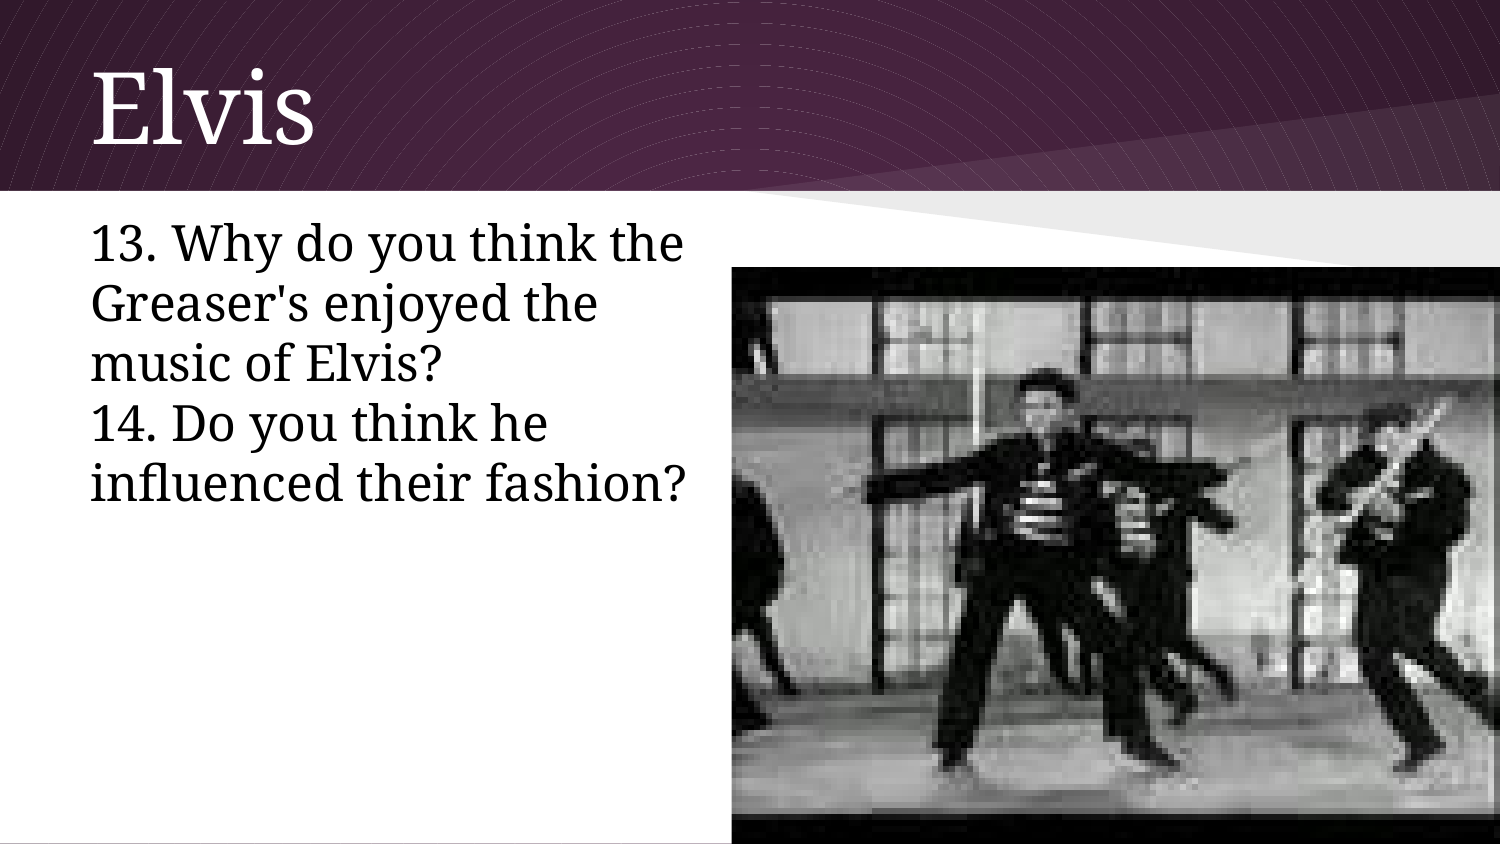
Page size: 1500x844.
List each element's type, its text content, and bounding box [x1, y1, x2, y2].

text_box [731, 267, 1500, 844]
title Elvis [75, 18, 1425, 190]
list 13. Why do you think the Greaser's enjoyed the music of Elvis? 14. Do you think he influenced their fashion? [75, 196, 757, 702]
